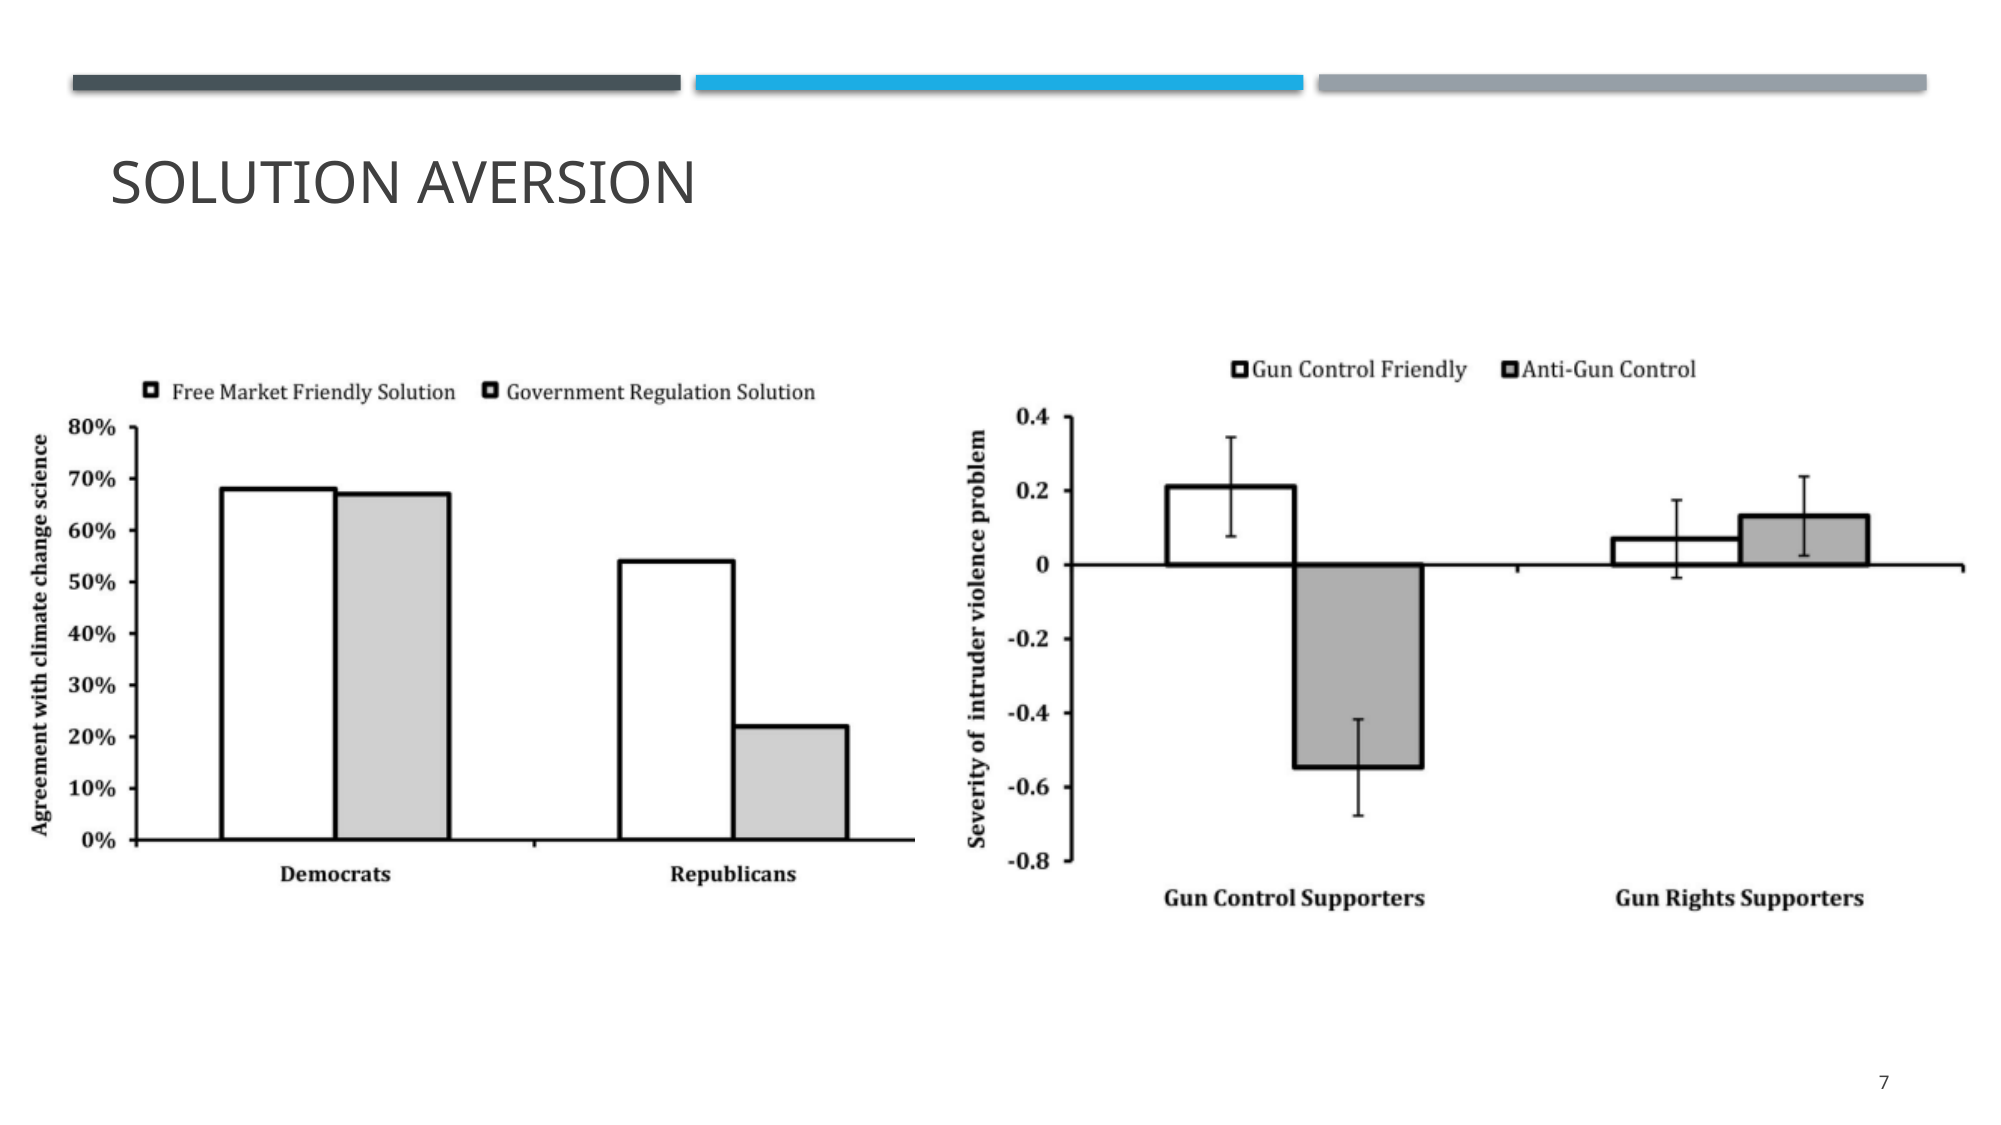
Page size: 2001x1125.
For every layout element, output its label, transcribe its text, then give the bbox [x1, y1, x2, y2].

slide_number 7 [1732, 1053, 1905, 1114]
title Solution Aversion [95, 115, 1905, 223]
picture [0, 310, 2000, 937]
